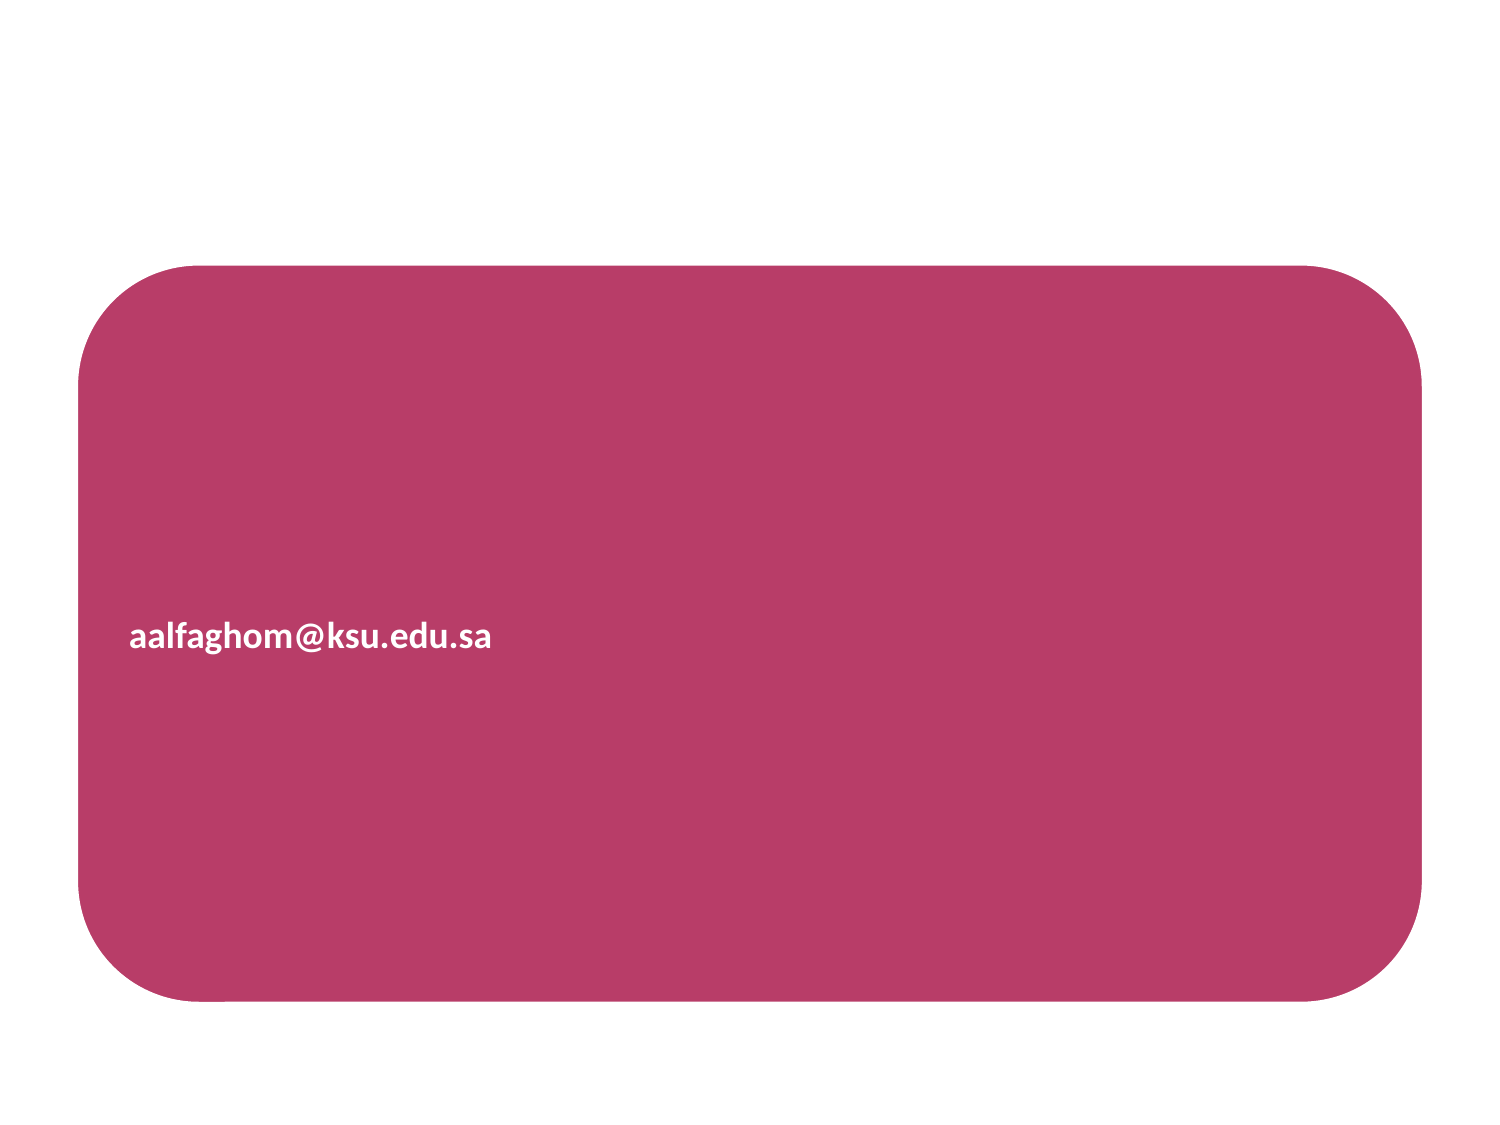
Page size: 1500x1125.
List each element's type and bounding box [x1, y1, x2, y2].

list [77, 265, 1424, 1002]
